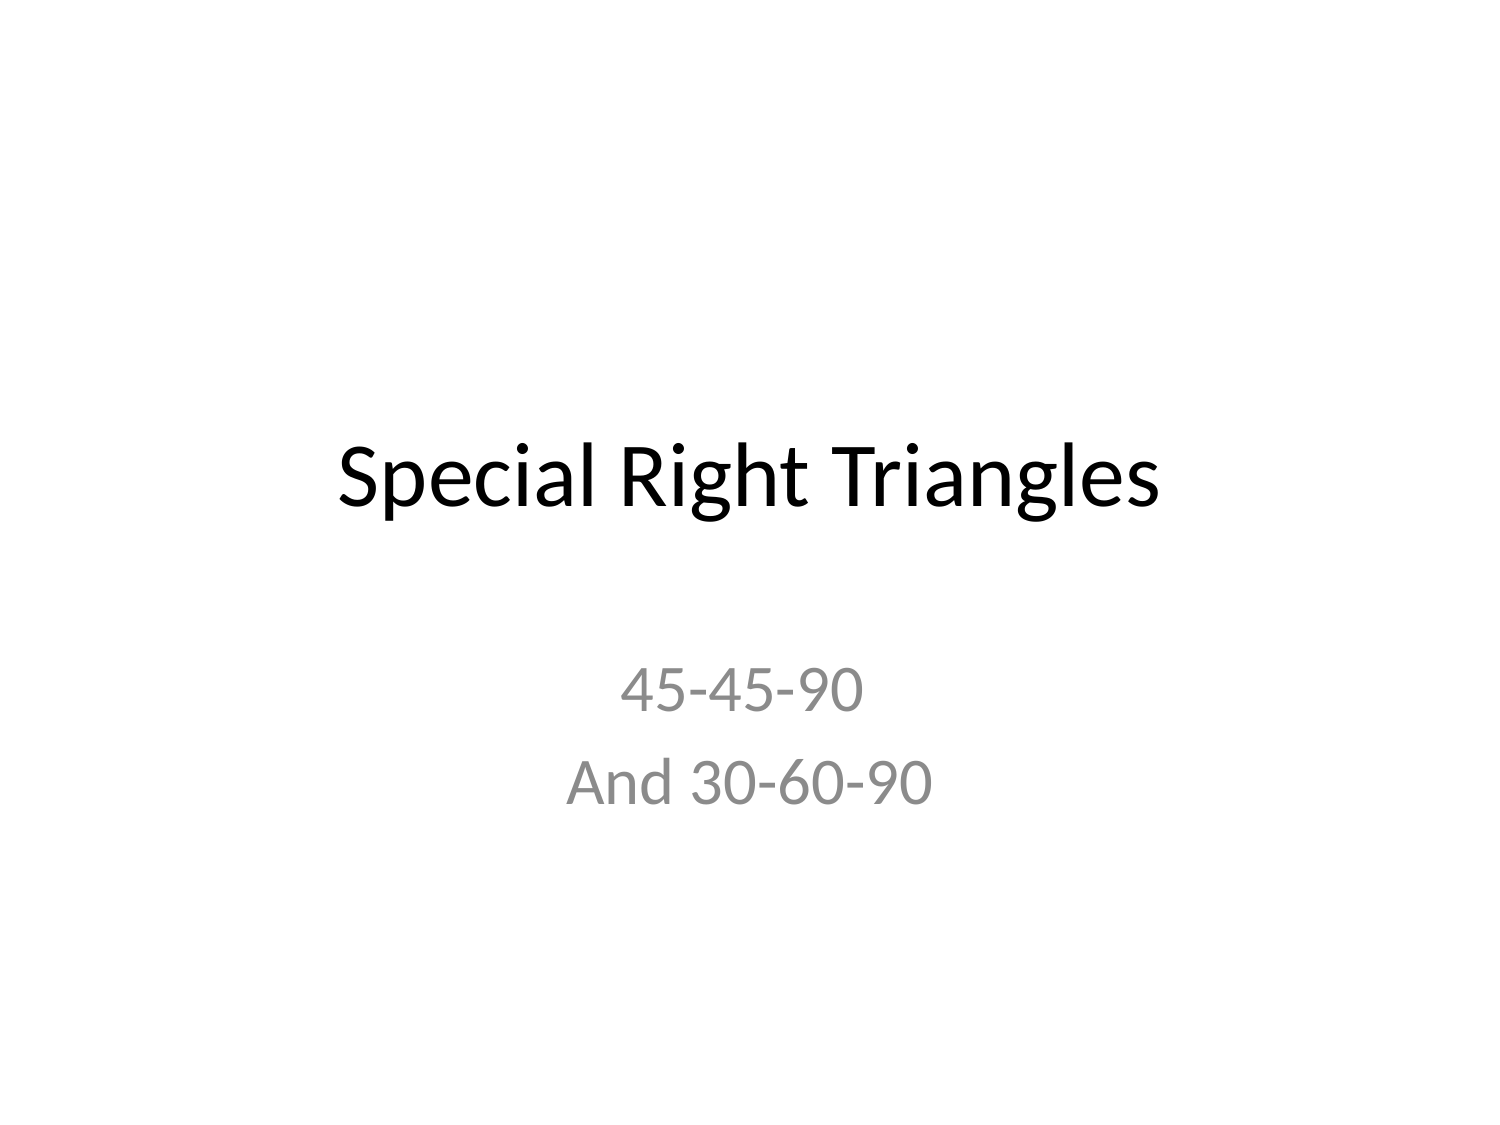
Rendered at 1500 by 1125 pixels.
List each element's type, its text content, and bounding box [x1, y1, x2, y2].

subtitle 45-45-90 And 30-60-90 [225, 637, 1275, 925]
title Special Right Triangles [112, 349, 1388, 591]
